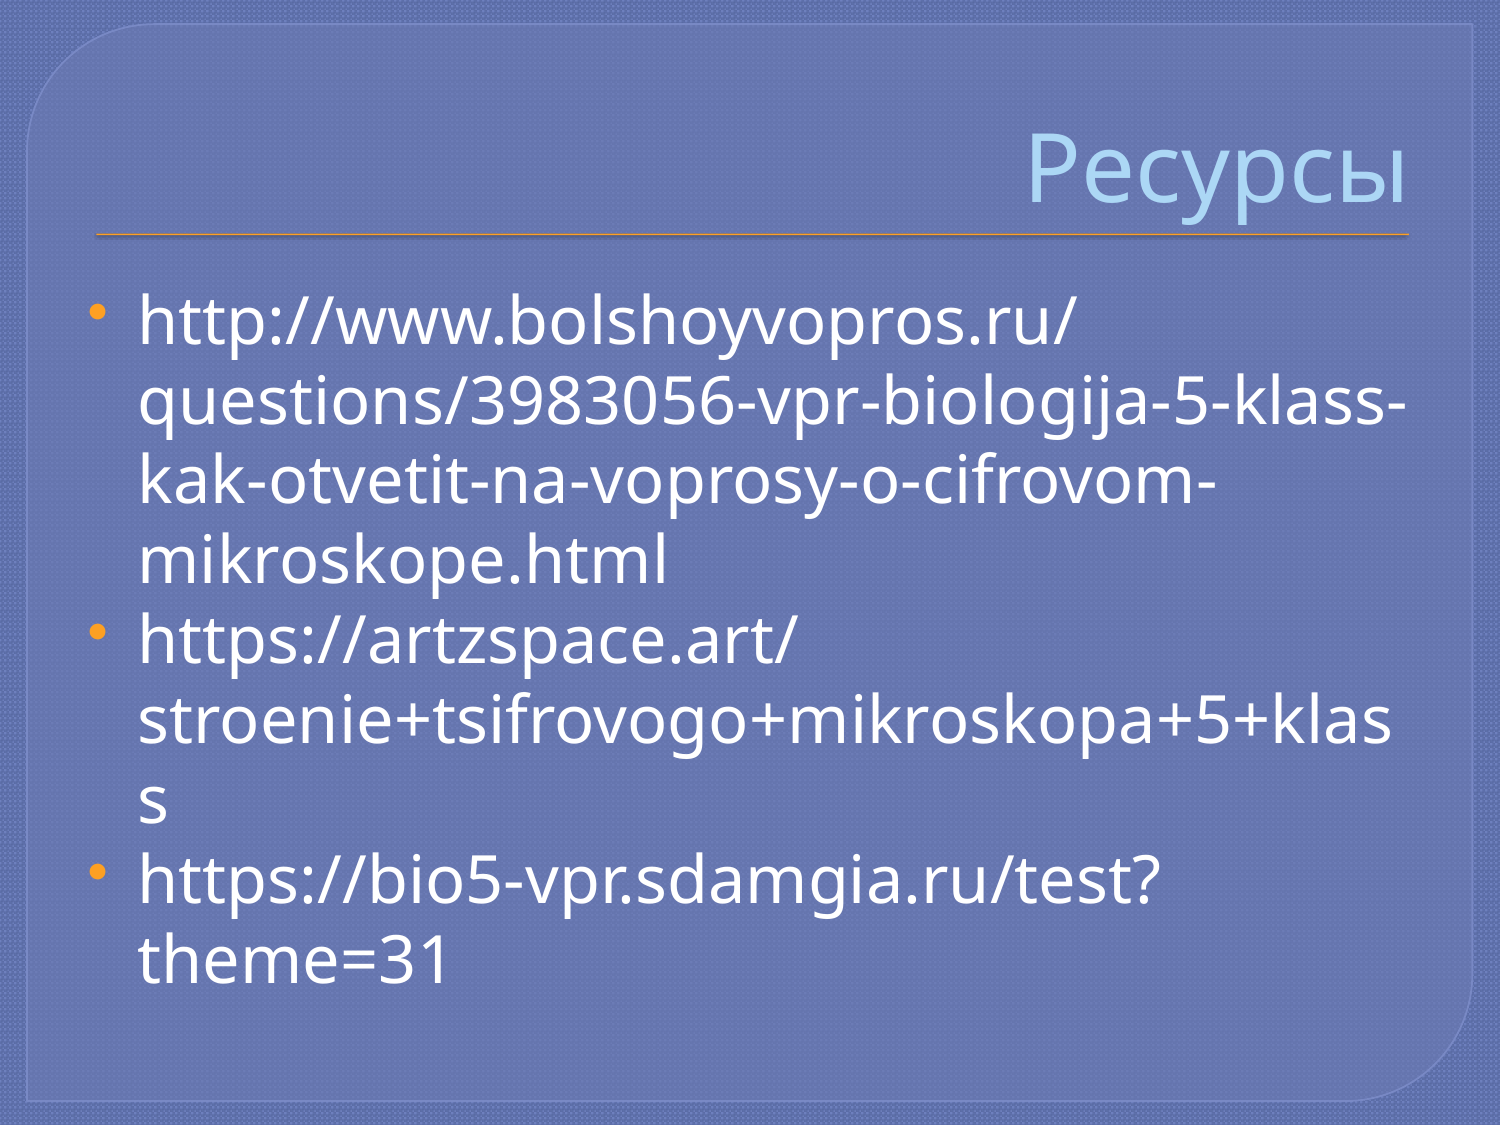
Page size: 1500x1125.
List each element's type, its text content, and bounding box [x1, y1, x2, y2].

title Ресурсы [75, 41, 1425, 230]
list http://www.bolshoyvopros.ru/questions/3983056-vpr-biologija-5-klass-kak-otvetit-na-voprosy-o-cifrovom-mikroskope.html https://artzspace.art/stroenie+tsifrovogo+mikroskopa+5+klass https://bio5-vpr.sdamgia.ru/test?theme=31 [75, 270, 1425, 1013]
